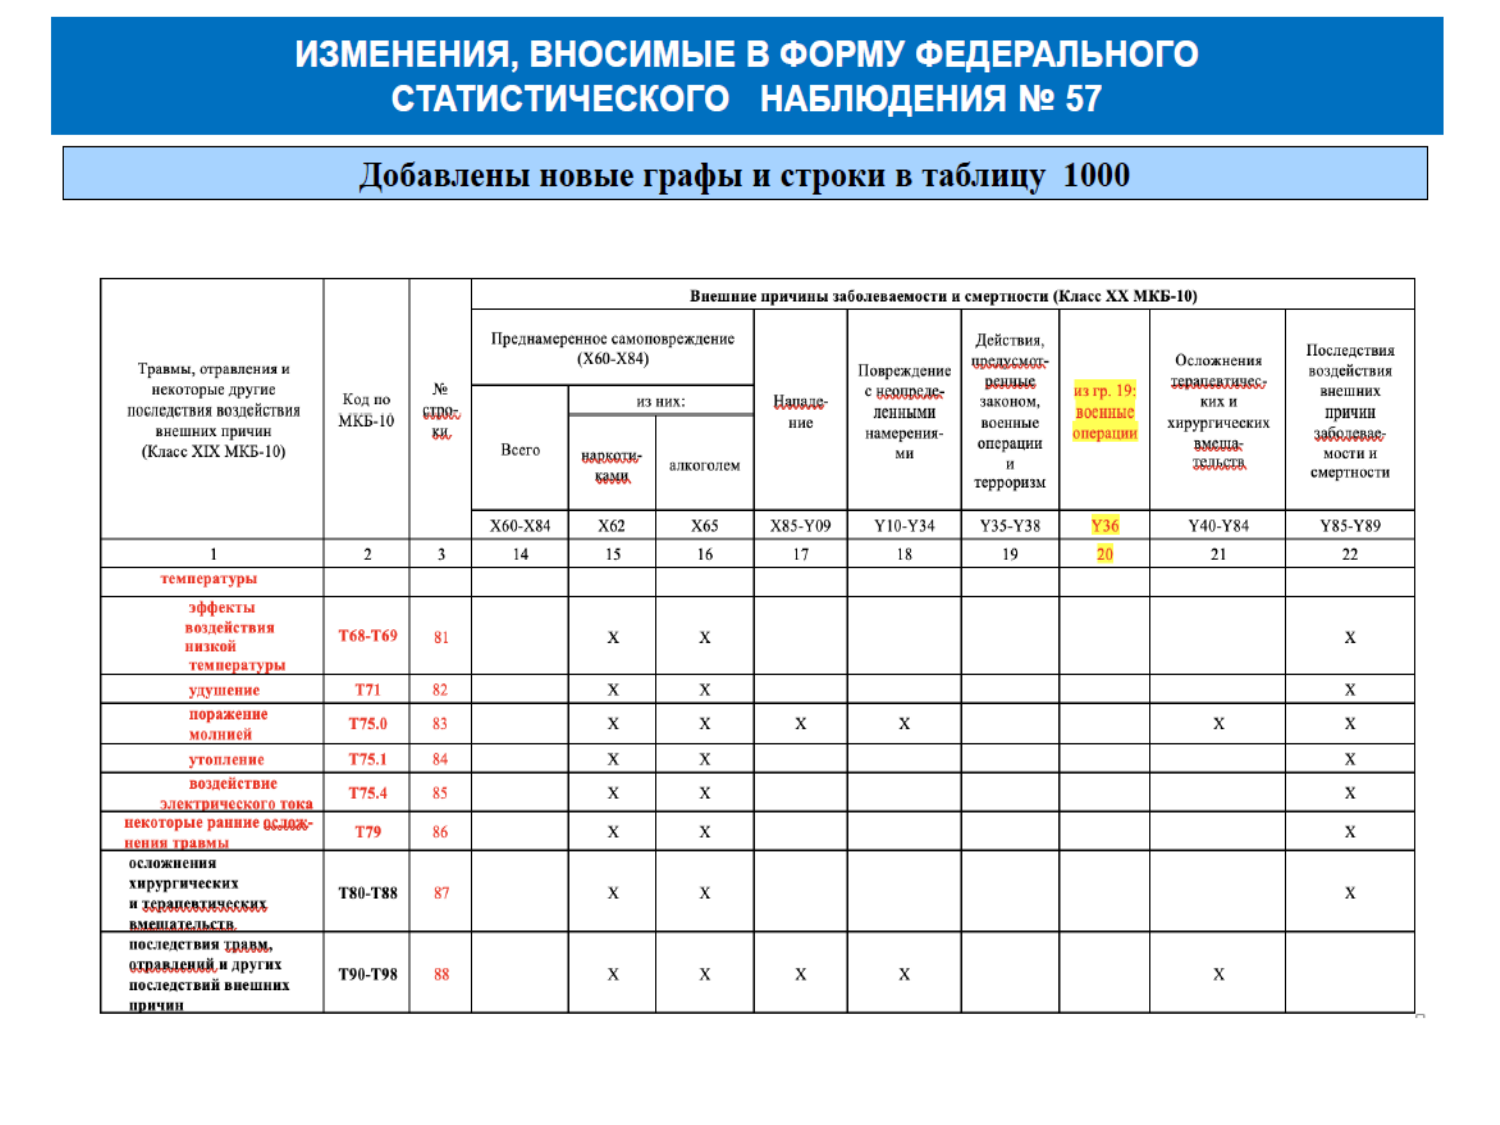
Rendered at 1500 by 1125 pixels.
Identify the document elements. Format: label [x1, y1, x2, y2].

list [0, 0, 1500, 1089]
